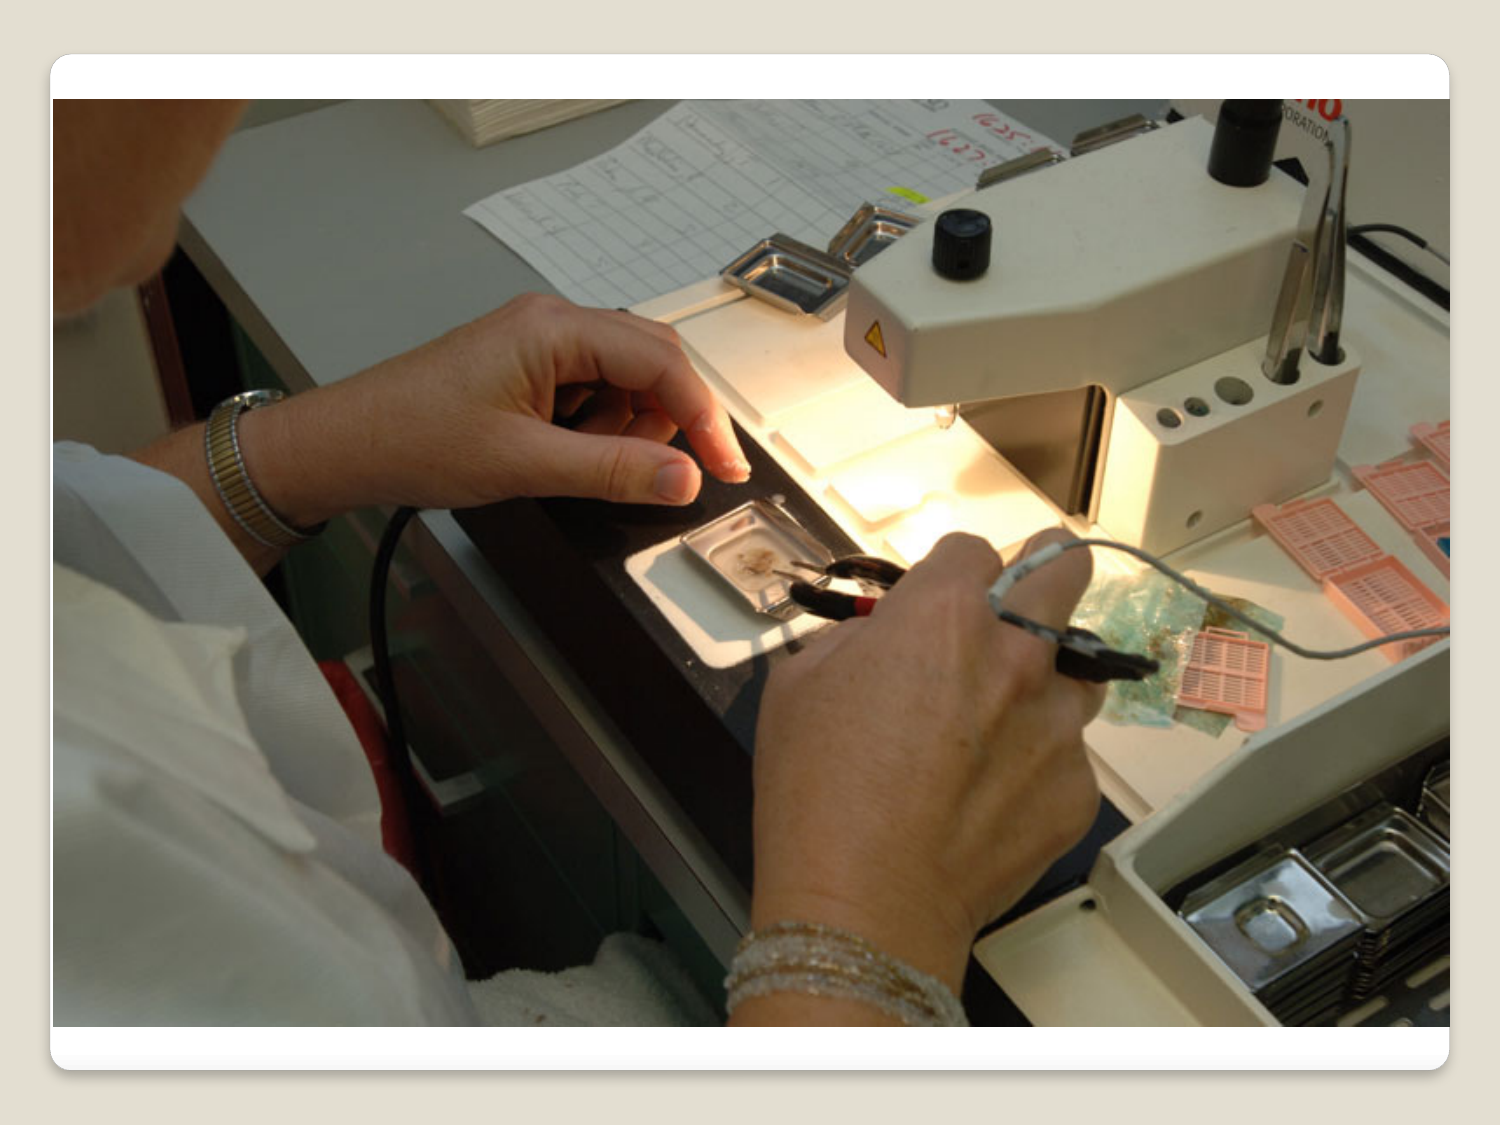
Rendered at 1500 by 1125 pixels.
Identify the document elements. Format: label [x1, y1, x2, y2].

picture [52, 99, 1451, 1028]
